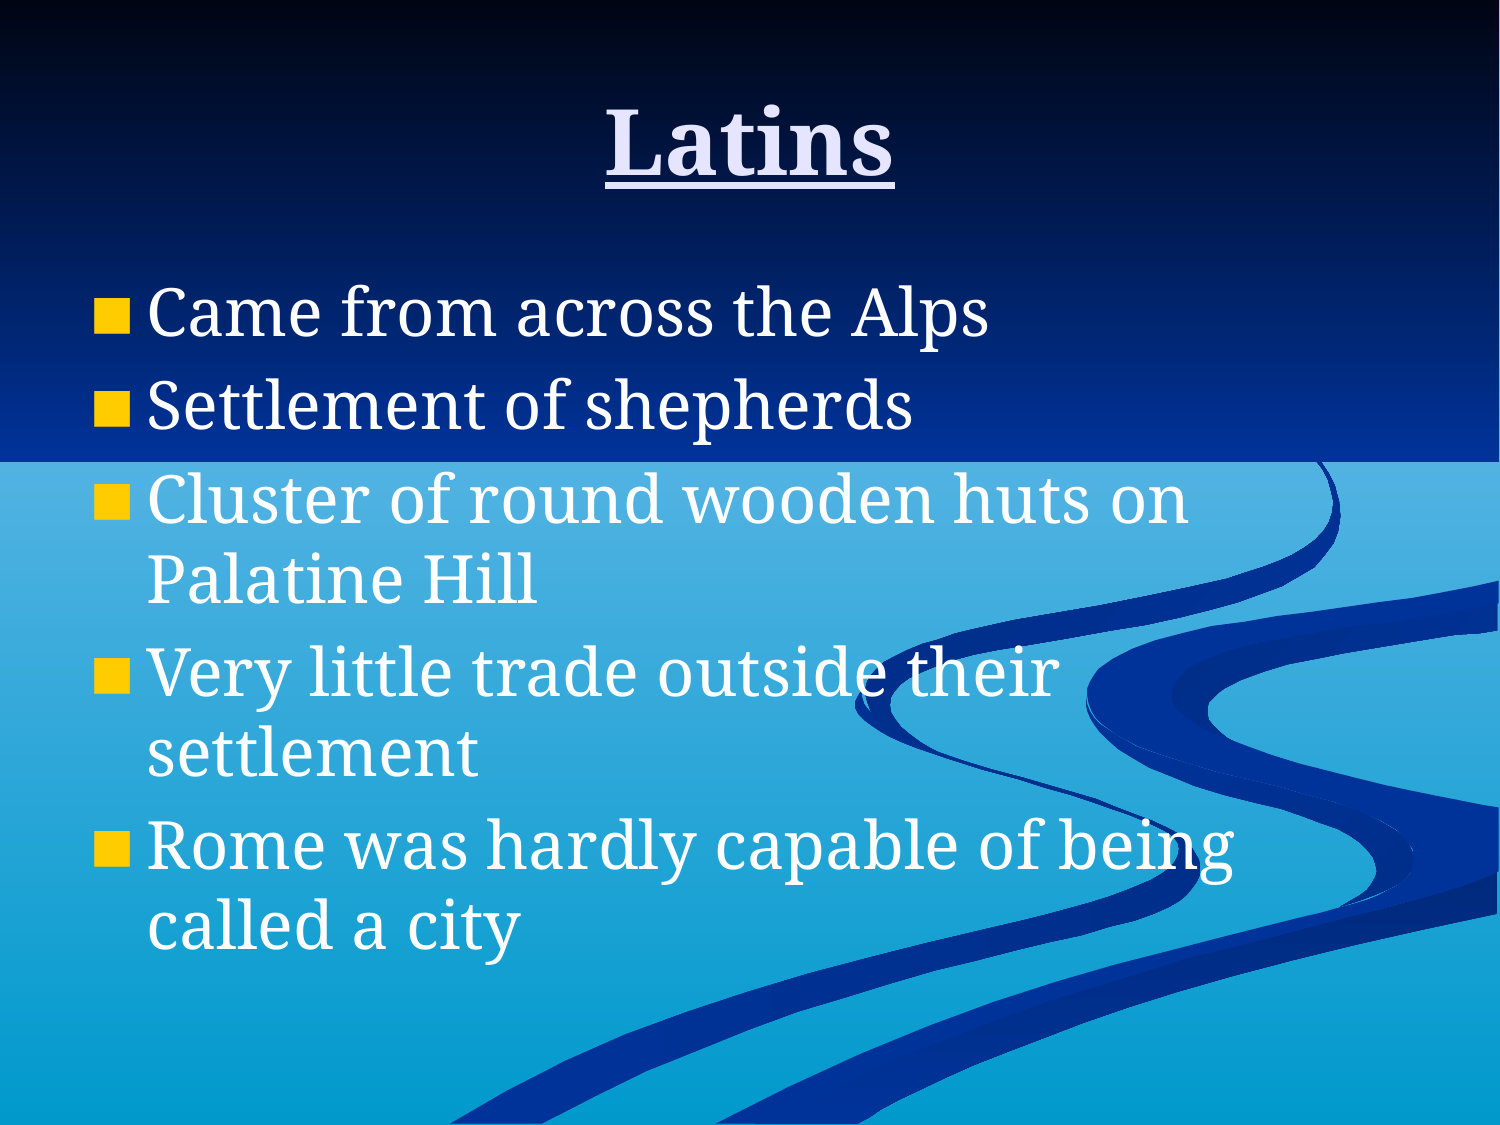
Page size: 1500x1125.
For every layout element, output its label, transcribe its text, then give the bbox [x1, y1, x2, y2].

list Came from across the Alps Settlement of shepherds Cluster of round wooden huts on Palatine Hill Very little trade outside their settlement Rome was hardly capable of being called a city [75, 262, 1425, 1005]
title Latins [75, 45, 1425, 233]
